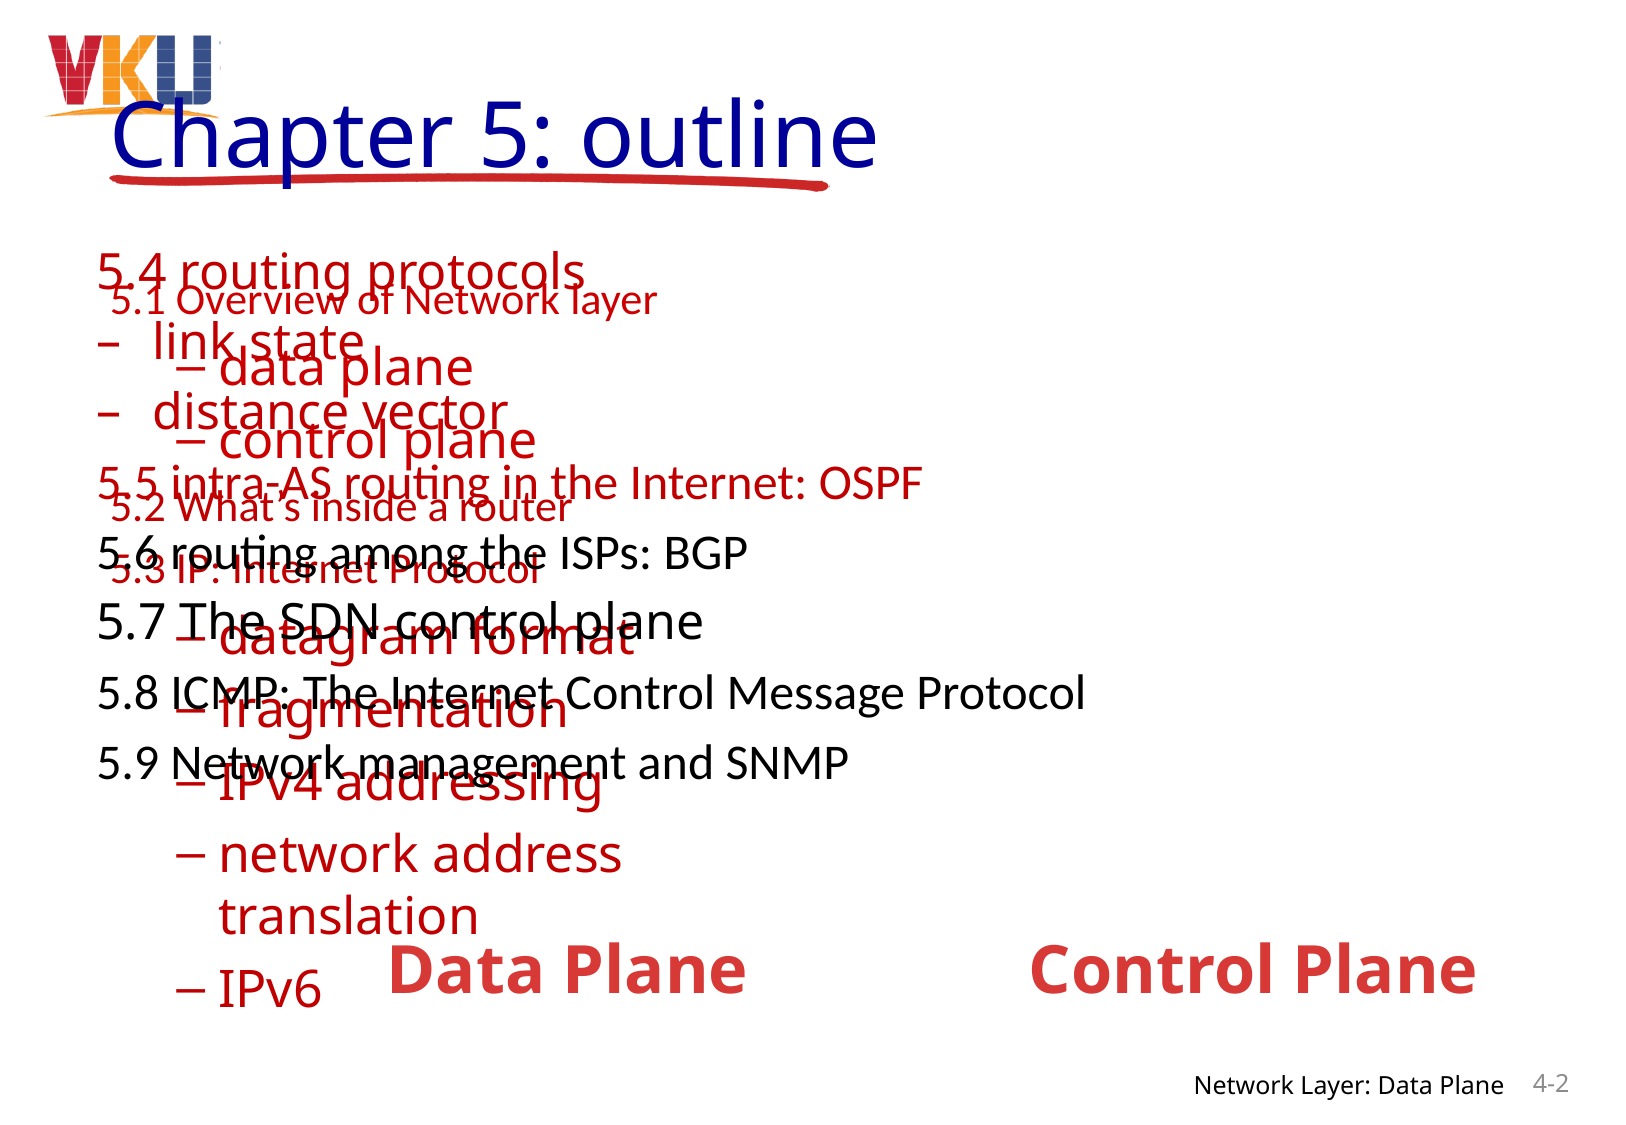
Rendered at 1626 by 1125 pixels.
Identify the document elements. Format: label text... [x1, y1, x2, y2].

text_box Control Plane [1013, 918, 1494, 1014]
picture [32, 21, 228, 129]
slide_number 4-2 [1502, 1062, 1585, 1107]
text_box Data Plane [371, 918, 764, 1014]
picture [106, 167, 839, 197]
text_box Chapter 5: outline [94, 37, 1476, 225]
footer Network Layer: Data Plane [1132, 1062, 1520, 1102]
list 5.4 routing protocols link state distance vector 5.5 intra-AS routing in the Internet: OSPF 5.6 routing among the ISPs: BGP 5.7 The SDN control plane 5.8 ICMP: The Internet Control Message Protocol 5.9 Network management and SNMP [81, 232, 1544, 1038]
